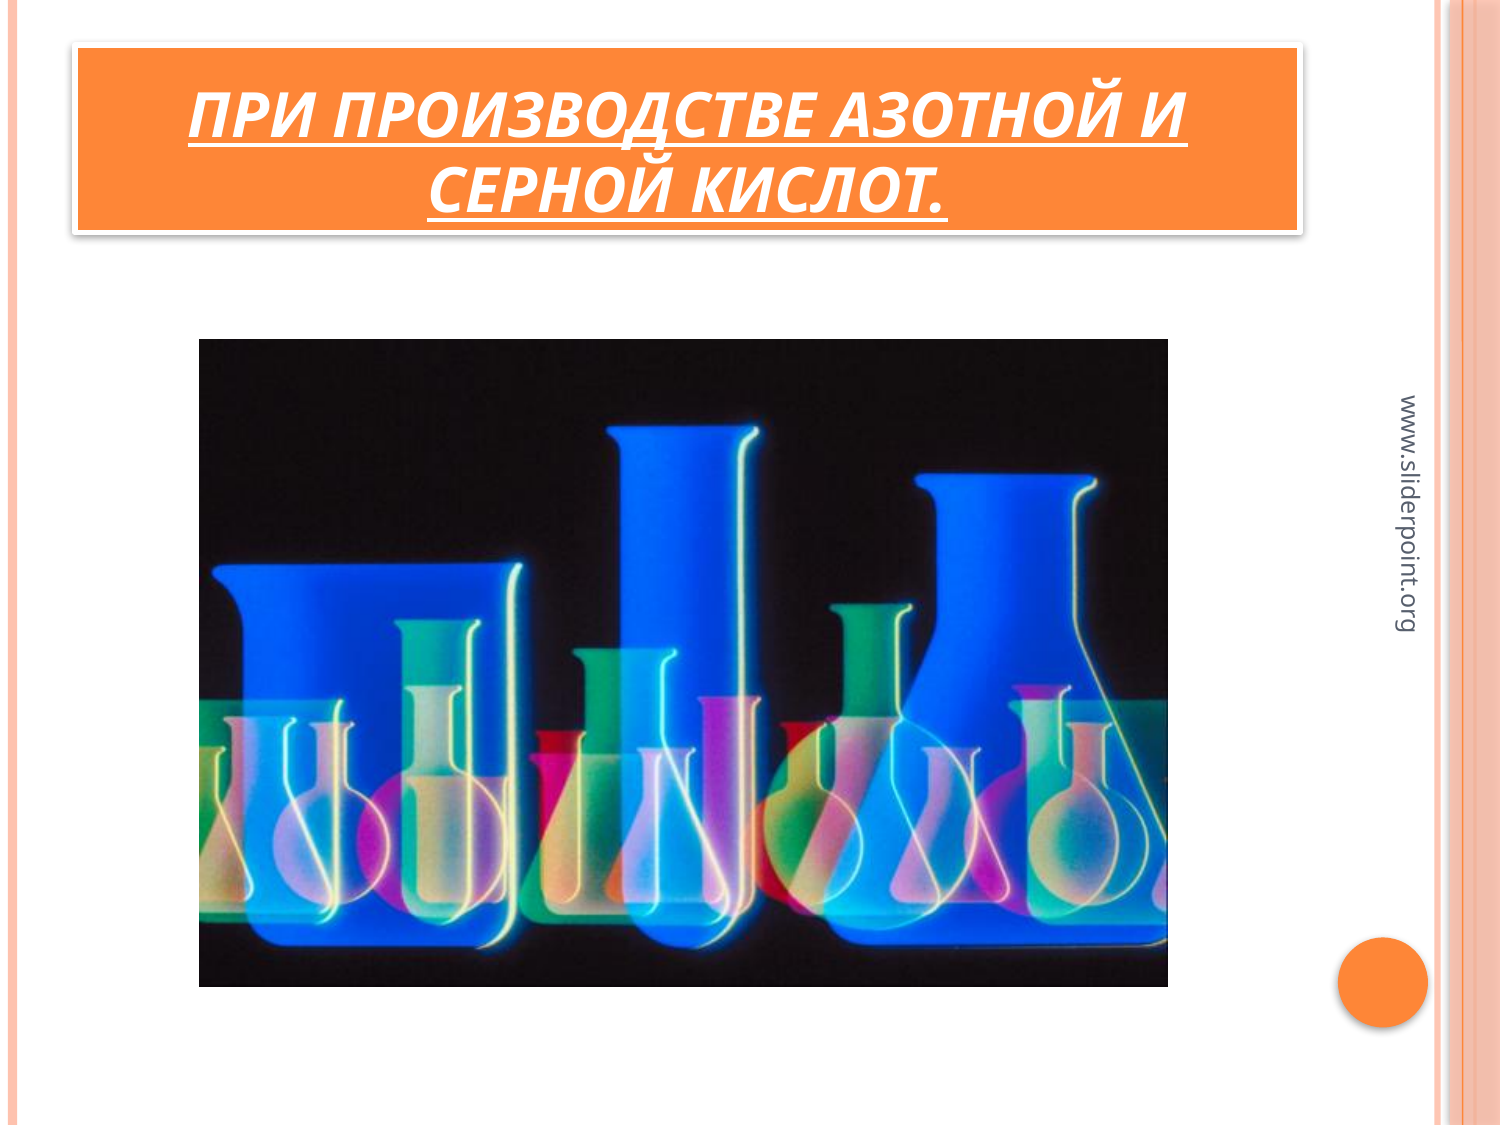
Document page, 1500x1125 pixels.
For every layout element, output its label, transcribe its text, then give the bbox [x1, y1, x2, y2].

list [198, 339, 1169, 988]
title При производстве азотной и серной кислот. [72, 42, 1303, 235]
footer www.sliderpoint.org [1379, 380, 1440, 906]
